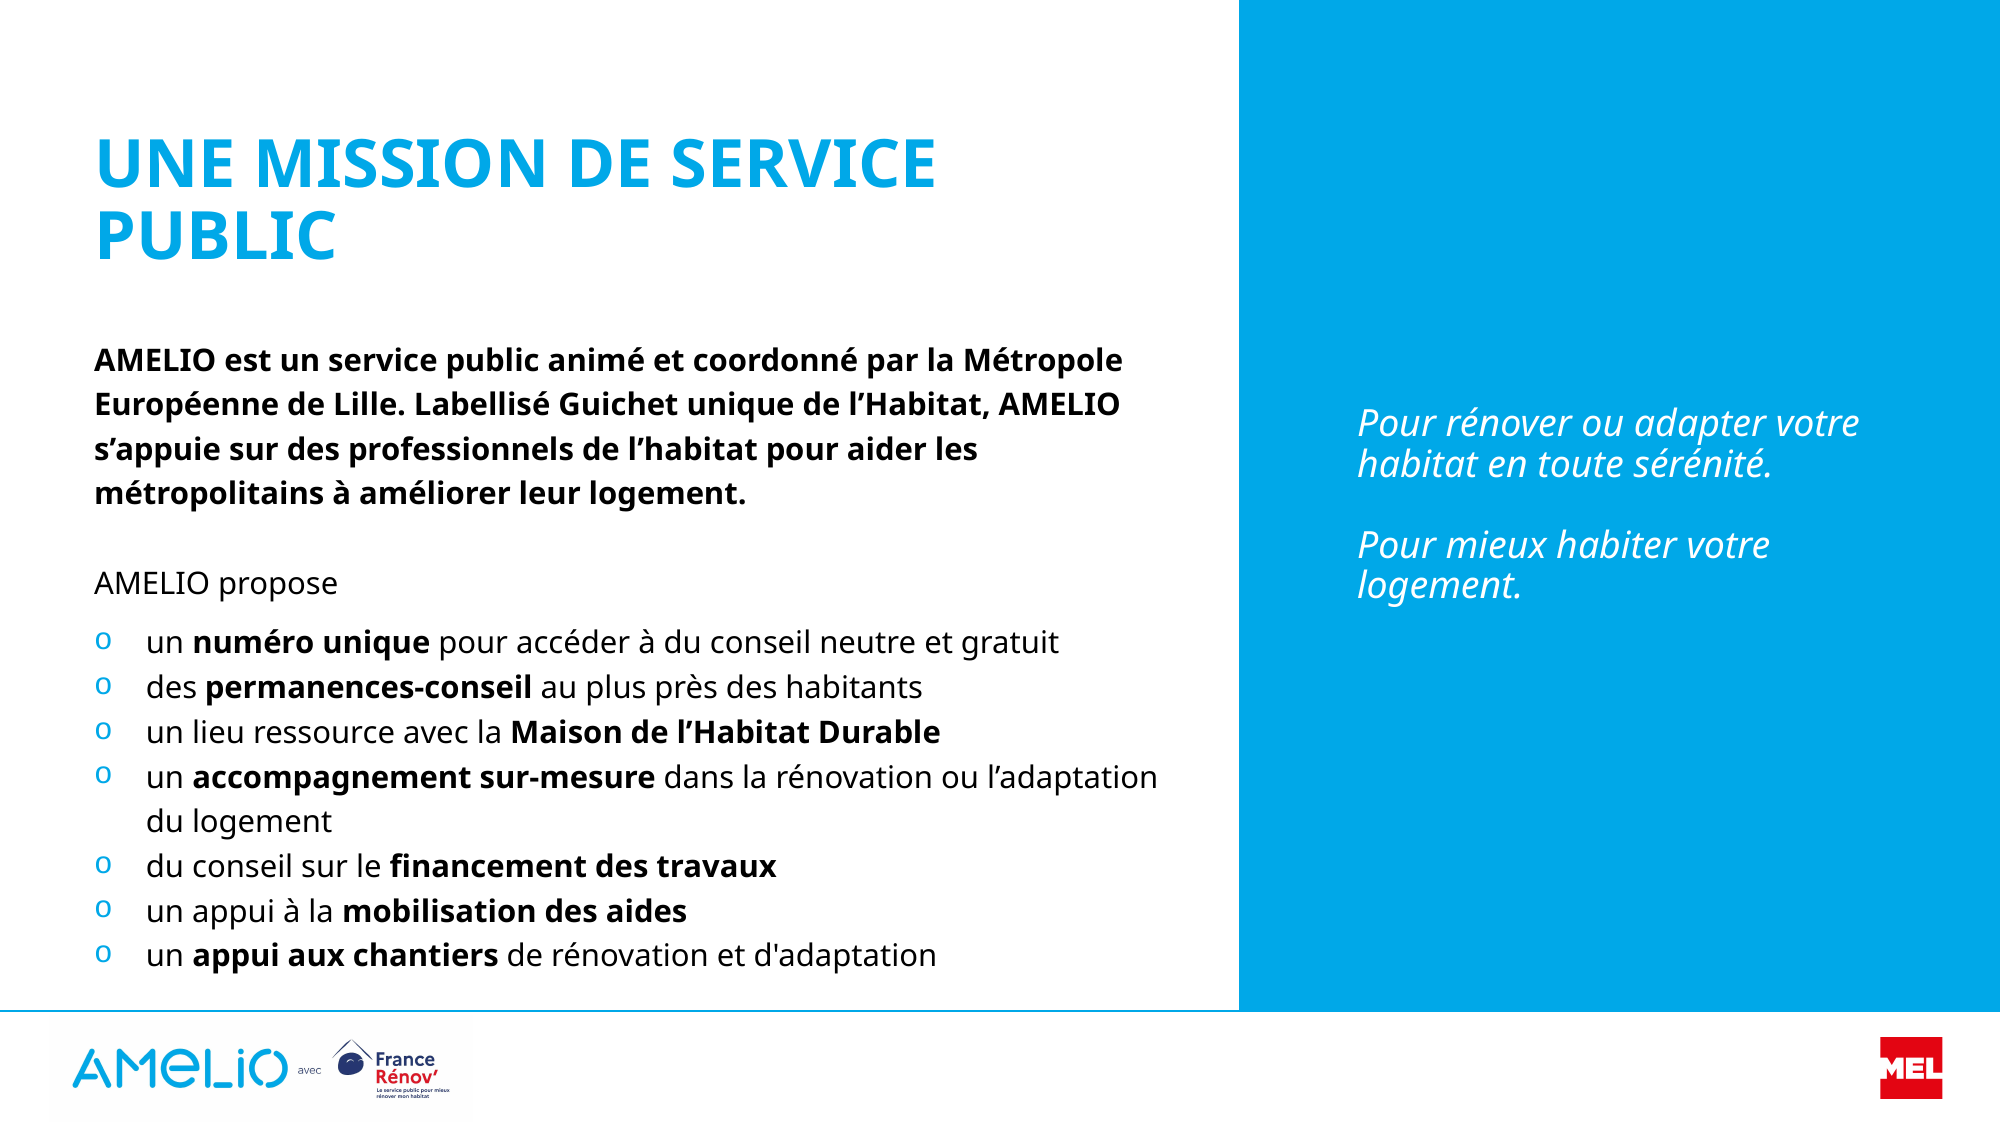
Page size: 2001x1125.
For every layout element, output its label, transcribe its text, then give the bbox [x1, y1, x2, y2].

list Pour rénover ou adapter votre habitat en toute sérénité. Pour mieux habiter votre logement. [1239, 0, 2000, 1012]
list AMELIO est un service public animé et coordonné par la Métropole Européenne de Lille. Labellisé Guichet unique de l’Habitat, AMELIO s’appuie sur des professionnels de l’habitat pour aider les métropolitains à améliorer leur logement. AMELIO propose un numéro unique pour accéder à du conseil neutre et gratuit des permanences-conseil au plus près des habitants un lieu ressource avec la Maison de l’Habitat Durable un accompagnement sur-mesure dans la rénovation ou l’adaptation du logement du conseil sur le financement des travaux un appui à la mobilisation des aides un appui aux chantiers de rénovation et d'adaptation [79, 324, 1175, 988]
picture [49, 1015, 473, 1122]
title UNE MISSION DE SERVICE PUBLIC [79, 76, 1175, 282]
picture [1880, 1037, 1943, 1099]
